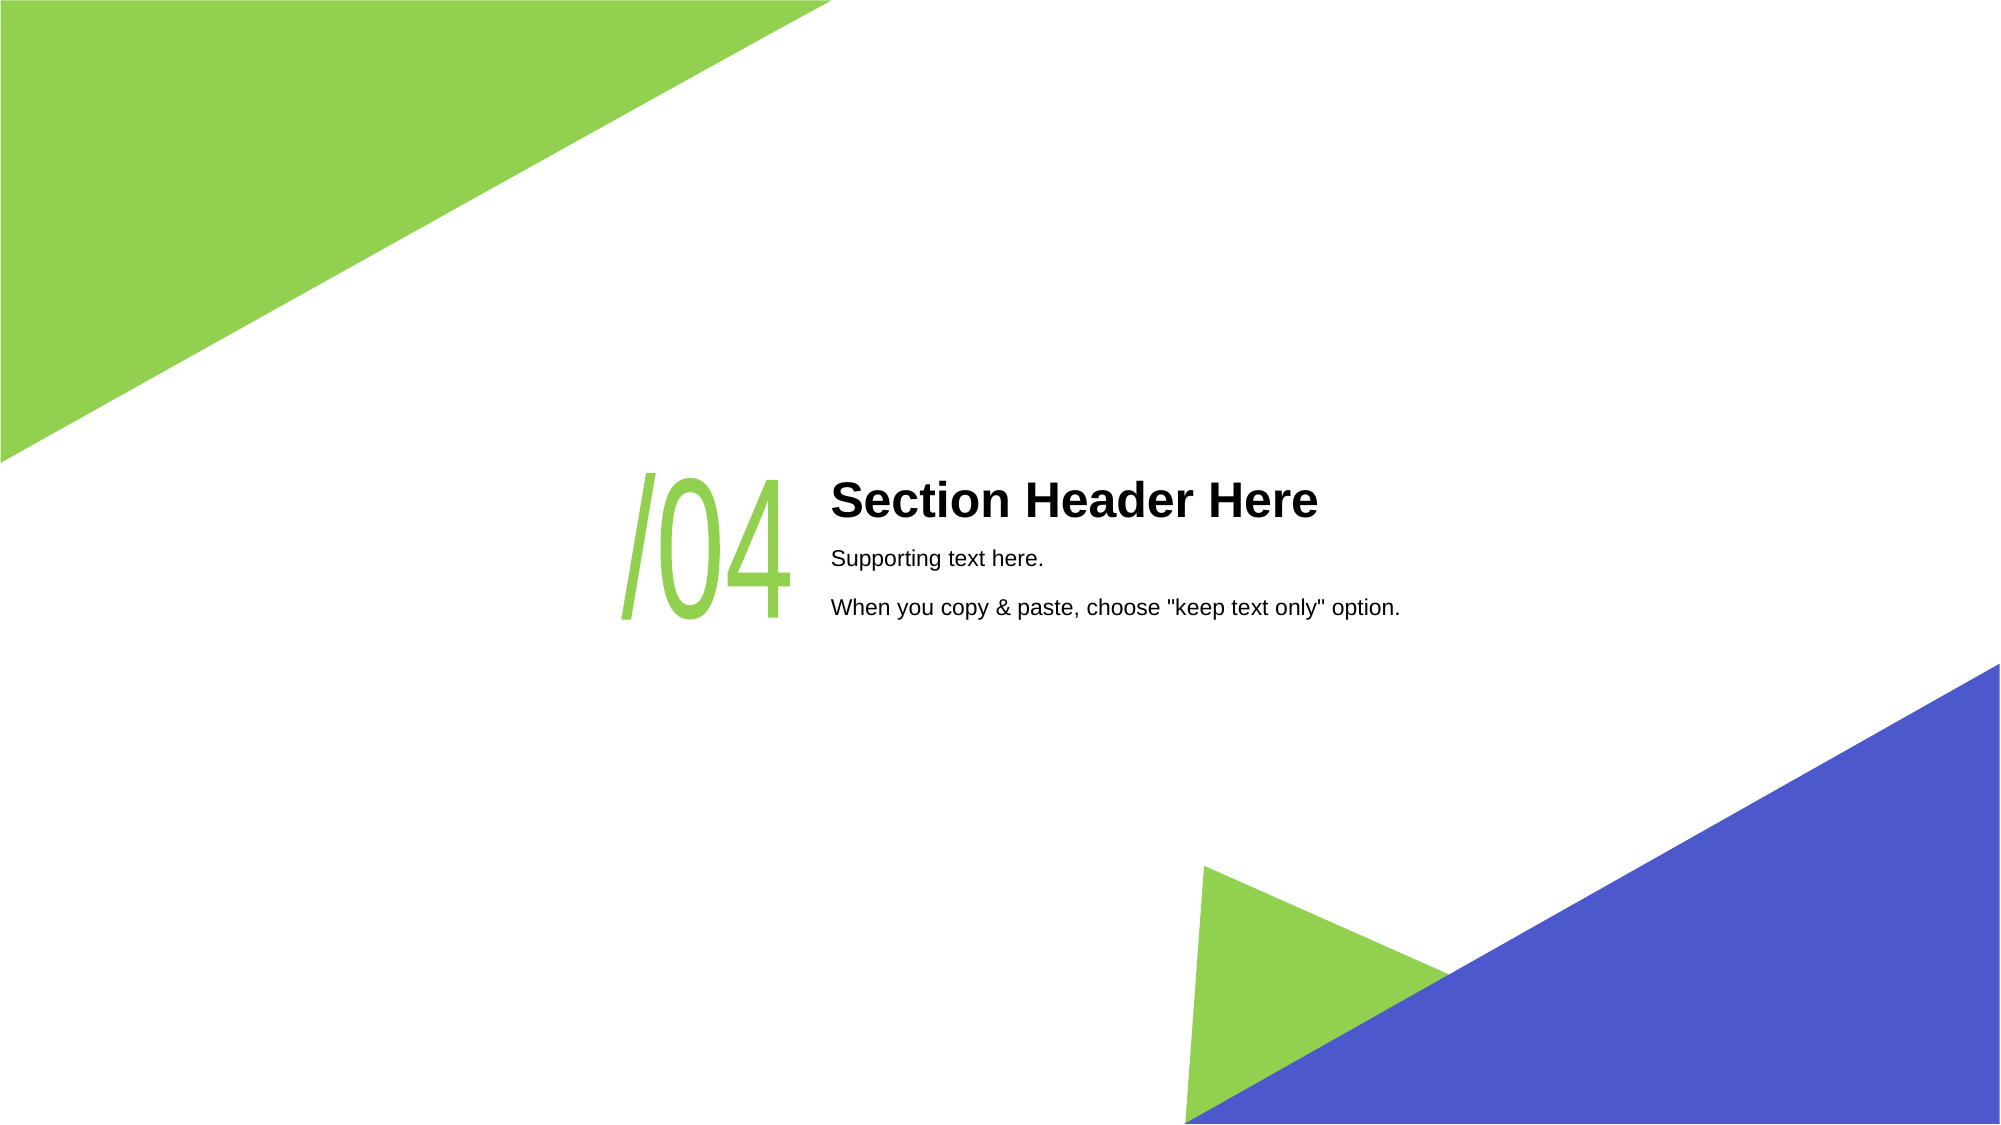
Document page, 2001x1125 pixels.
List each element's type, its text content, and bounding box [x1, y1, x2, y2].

title Section Header Here [815, 389, 1705, 536]
list Supporting text here. When you copy & paste, choose "keep text only" option. [815, 536, 1705, 703]
